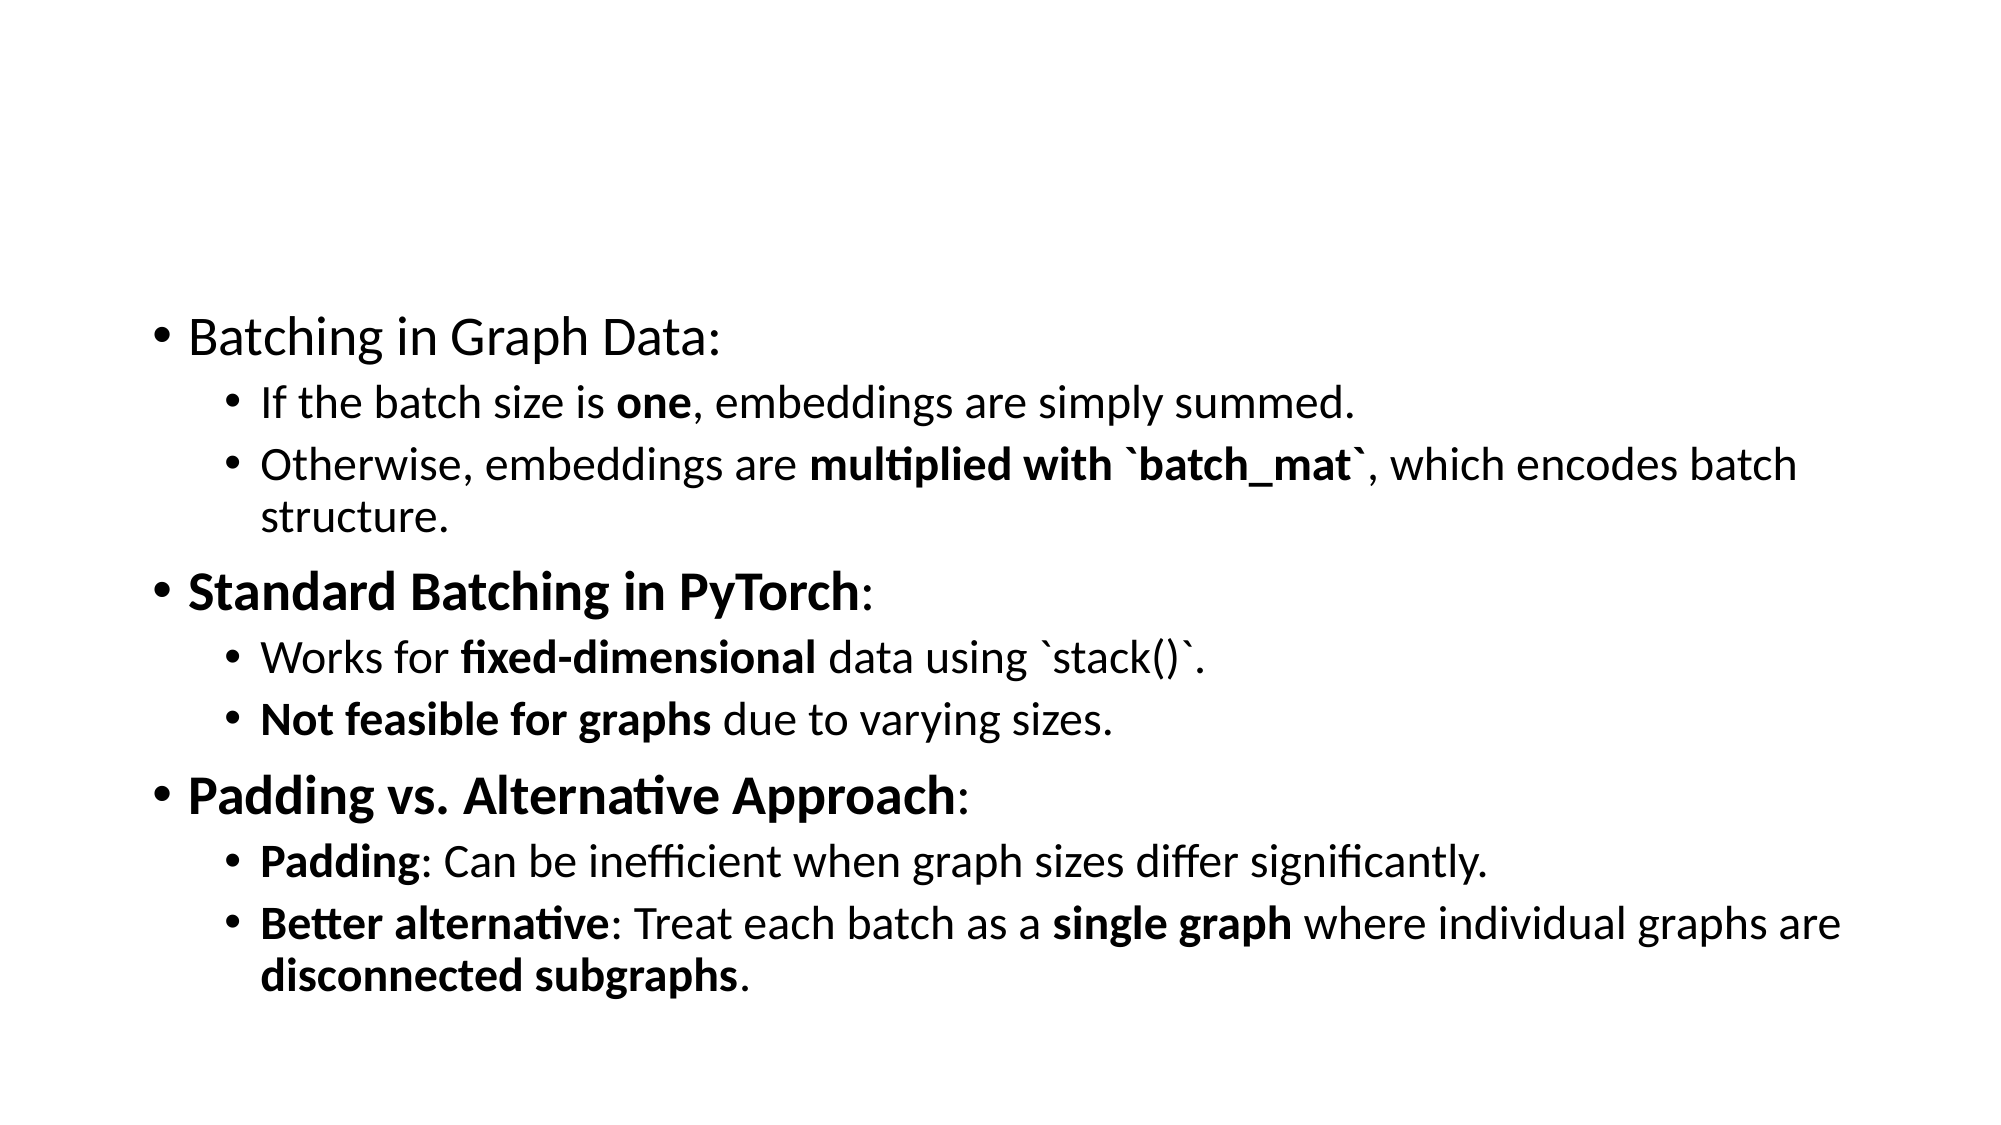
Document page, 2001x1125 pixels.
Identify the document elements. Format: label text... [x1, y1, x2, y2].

list Batching in Graph Data: If the batch size is one, embeddings are simply summed. Otherwise, embeddings are multiplied with `batch_mat`, which encodes batch structure. Standard Batching in PyTorch: Works for fixed-dimensional data using `stack()`. Not feasible for graphs due to varying sizes. Padding vs. Alternative Approach: Padding: Can be inefficient when graph sizes differ significantly. Better alternative: Treat each batch as a single graph where individual graphs are disconnected subgraphs. [137, 299, 1863, 1014]
